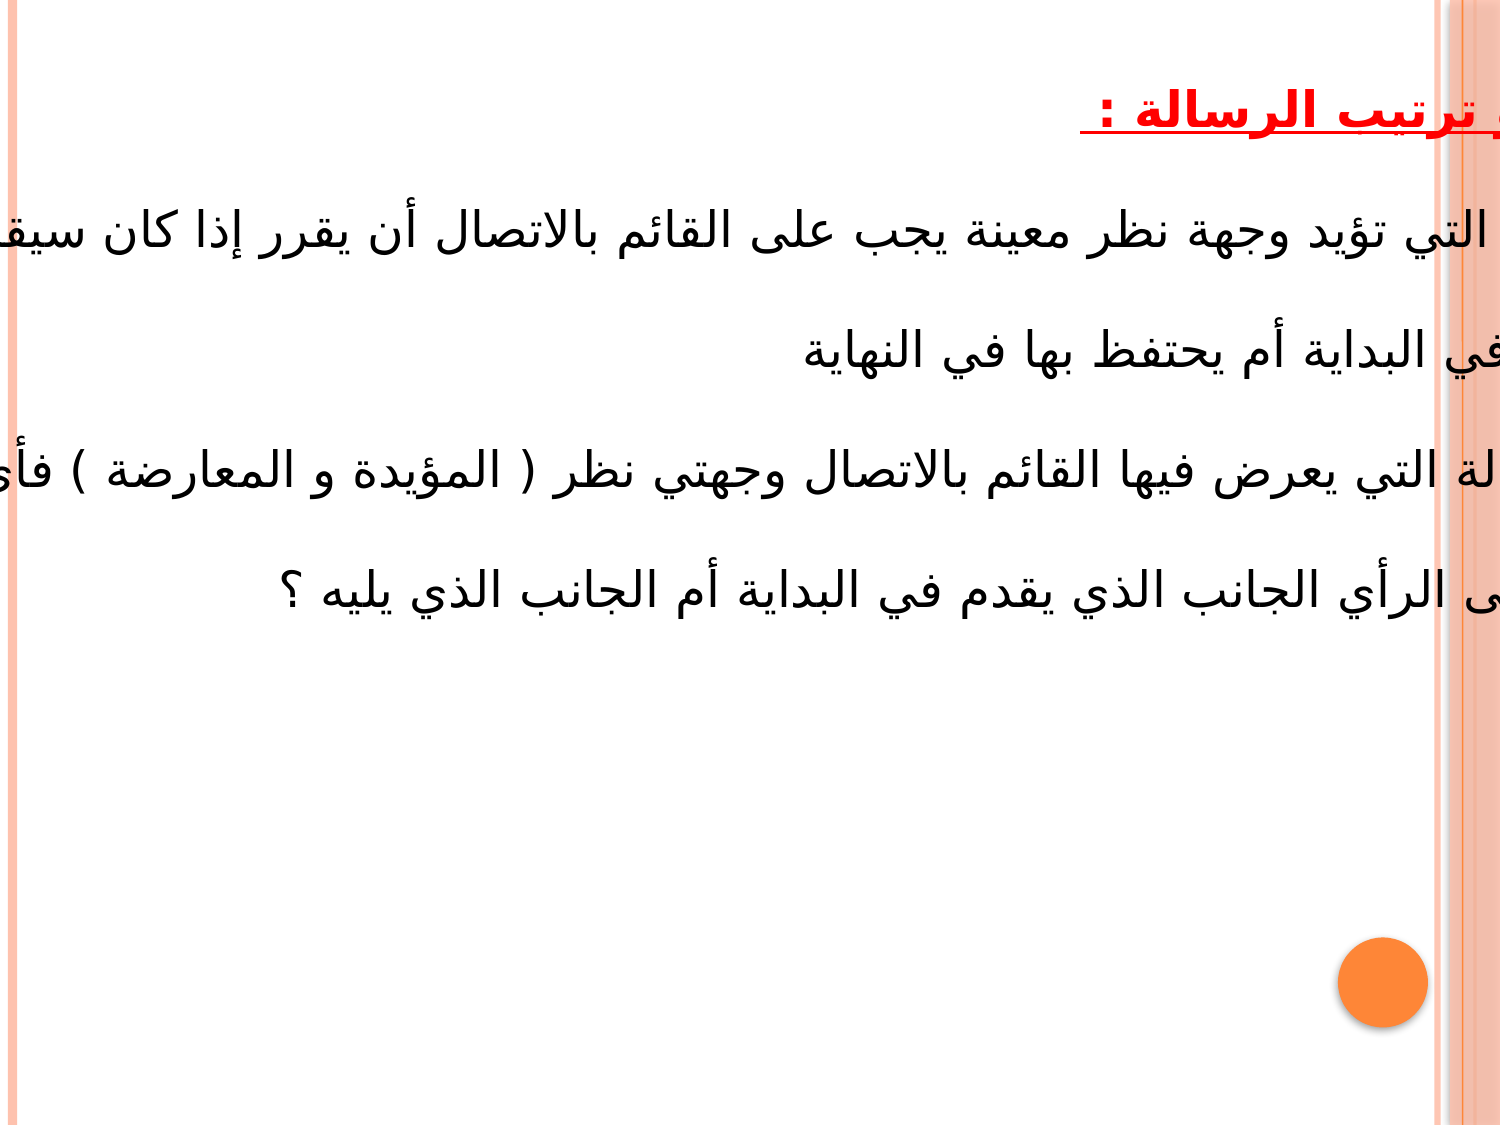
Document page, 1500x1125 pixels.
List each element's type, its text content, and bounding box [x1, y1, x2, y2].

text_box تنظيم او ترتيب الرسالة : ا/ الرسالة التي تؤيد وجهة نظر معينة يجب على القائم بالاتصال أن يقرر إذا كان سيقدم حججه الأساسية في البداية أم يحتفظ بها في النهاية ب/ الرسالة التي يعرض فيها القائم بالاتصال وجهتي نظر ( المؤيدة و المعارضة ) فأي الجوانب الذي سيؤثر على الرأي الجانب الذي يقدم في البداية أم الجانب الذي يليه ؟ [0, 70, 1500, 625]
